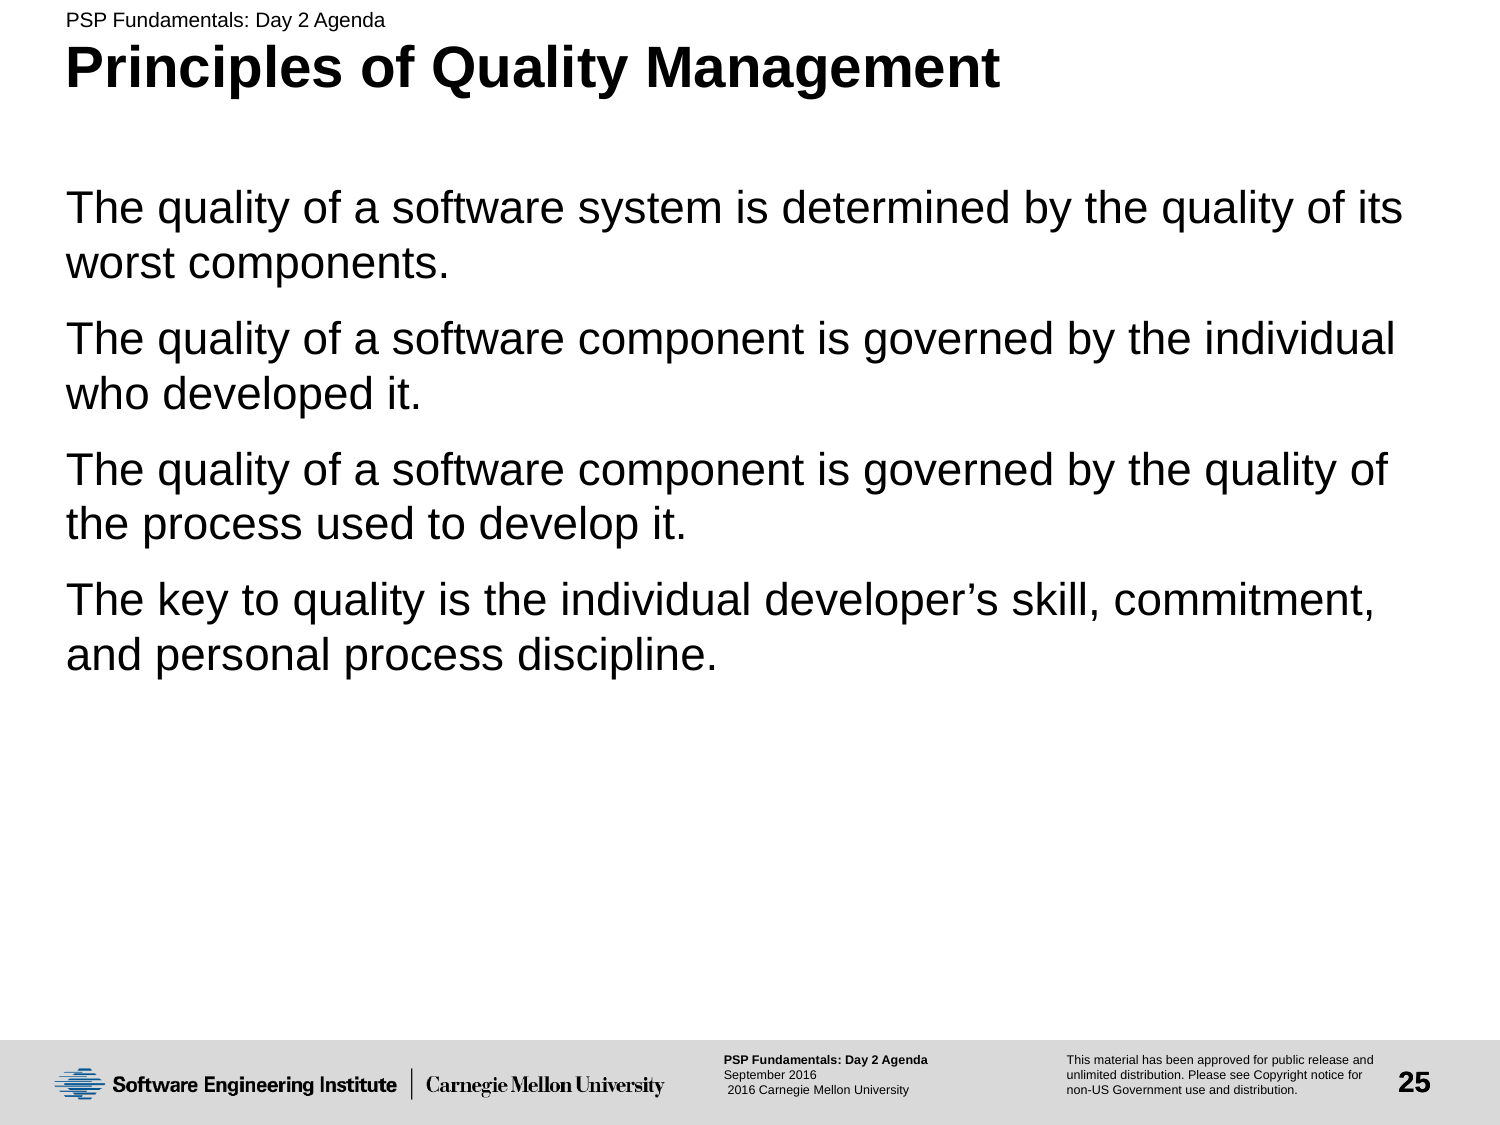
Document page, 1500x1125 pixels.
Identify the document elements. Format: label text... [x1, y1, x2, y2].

list The quality of a software system is determined by the quality of its worst components. The quality of a software component is governed by the individual who developed it. The quality of a software component is governed by the quality of the process used to develop it. The key to quality is the individual developer’s skill, commitment, and personal process discipline. [65, 177, 1431, 1000]
title Principles of Quality Management [65, 37, 1430, 148]
picture [46, 1061, 673, 1104]
